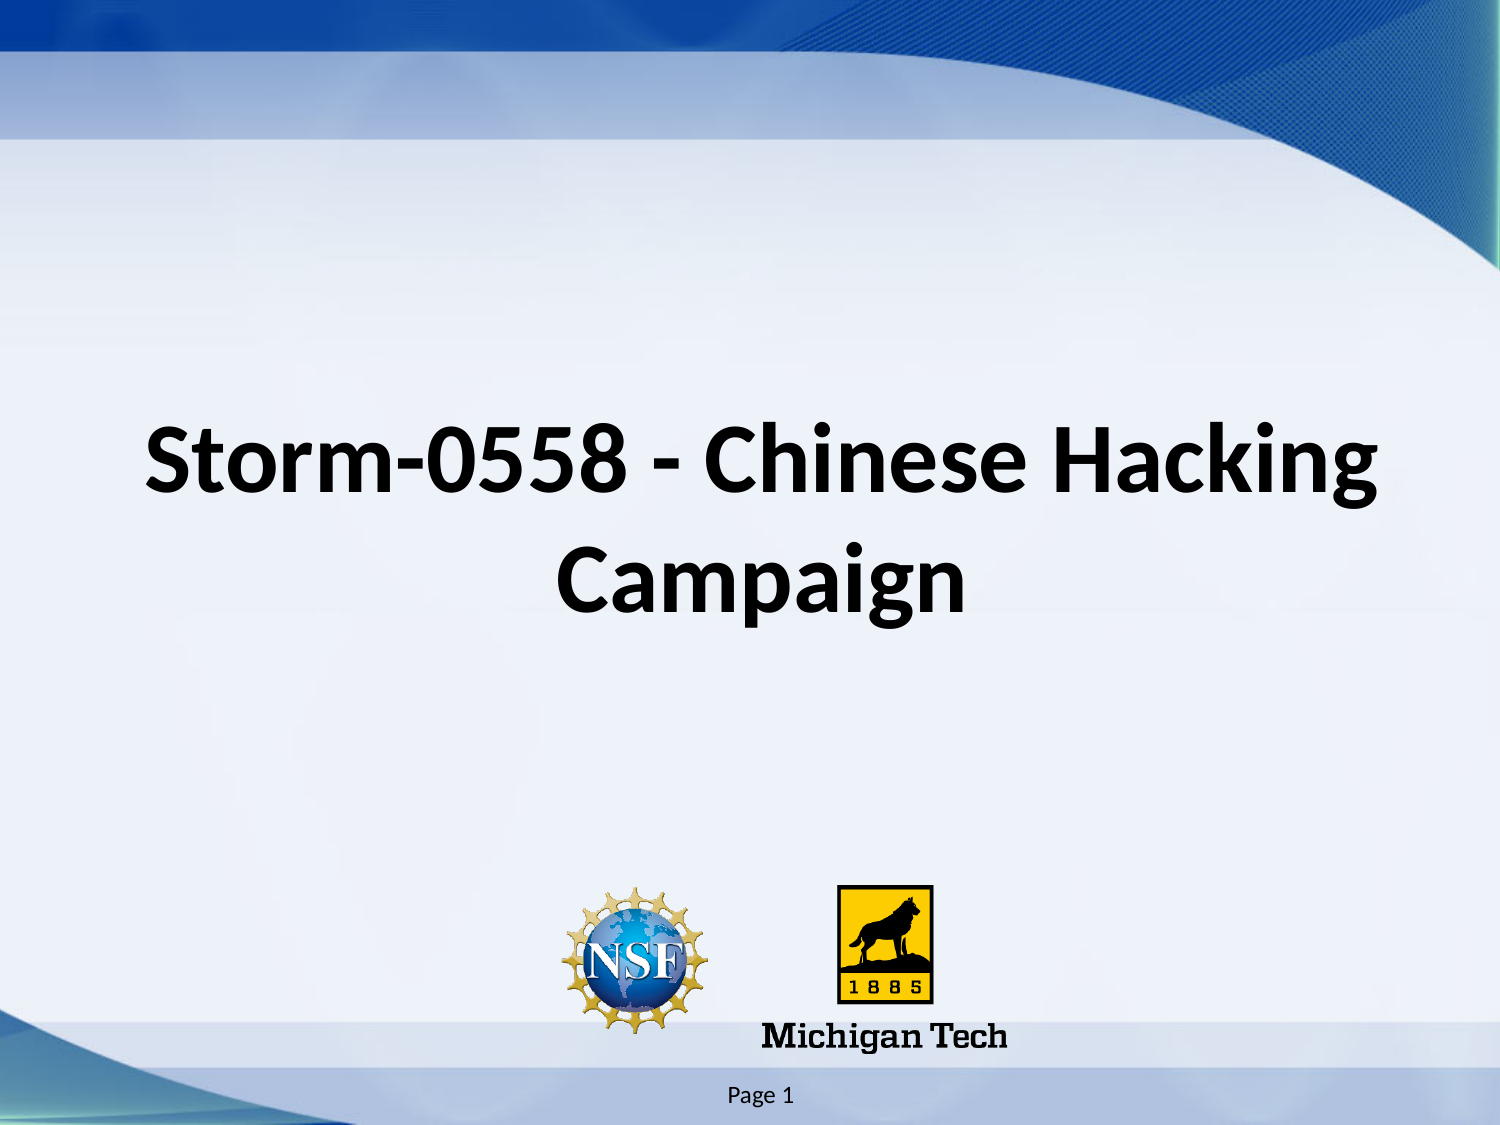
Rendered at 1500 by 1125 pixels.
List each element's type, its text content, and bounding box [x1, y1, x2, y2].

picture [0, 0, 1500, 1125]
title Storm-0558 - Chinese Hacking Campaign [125, 249, 1400, 776]
